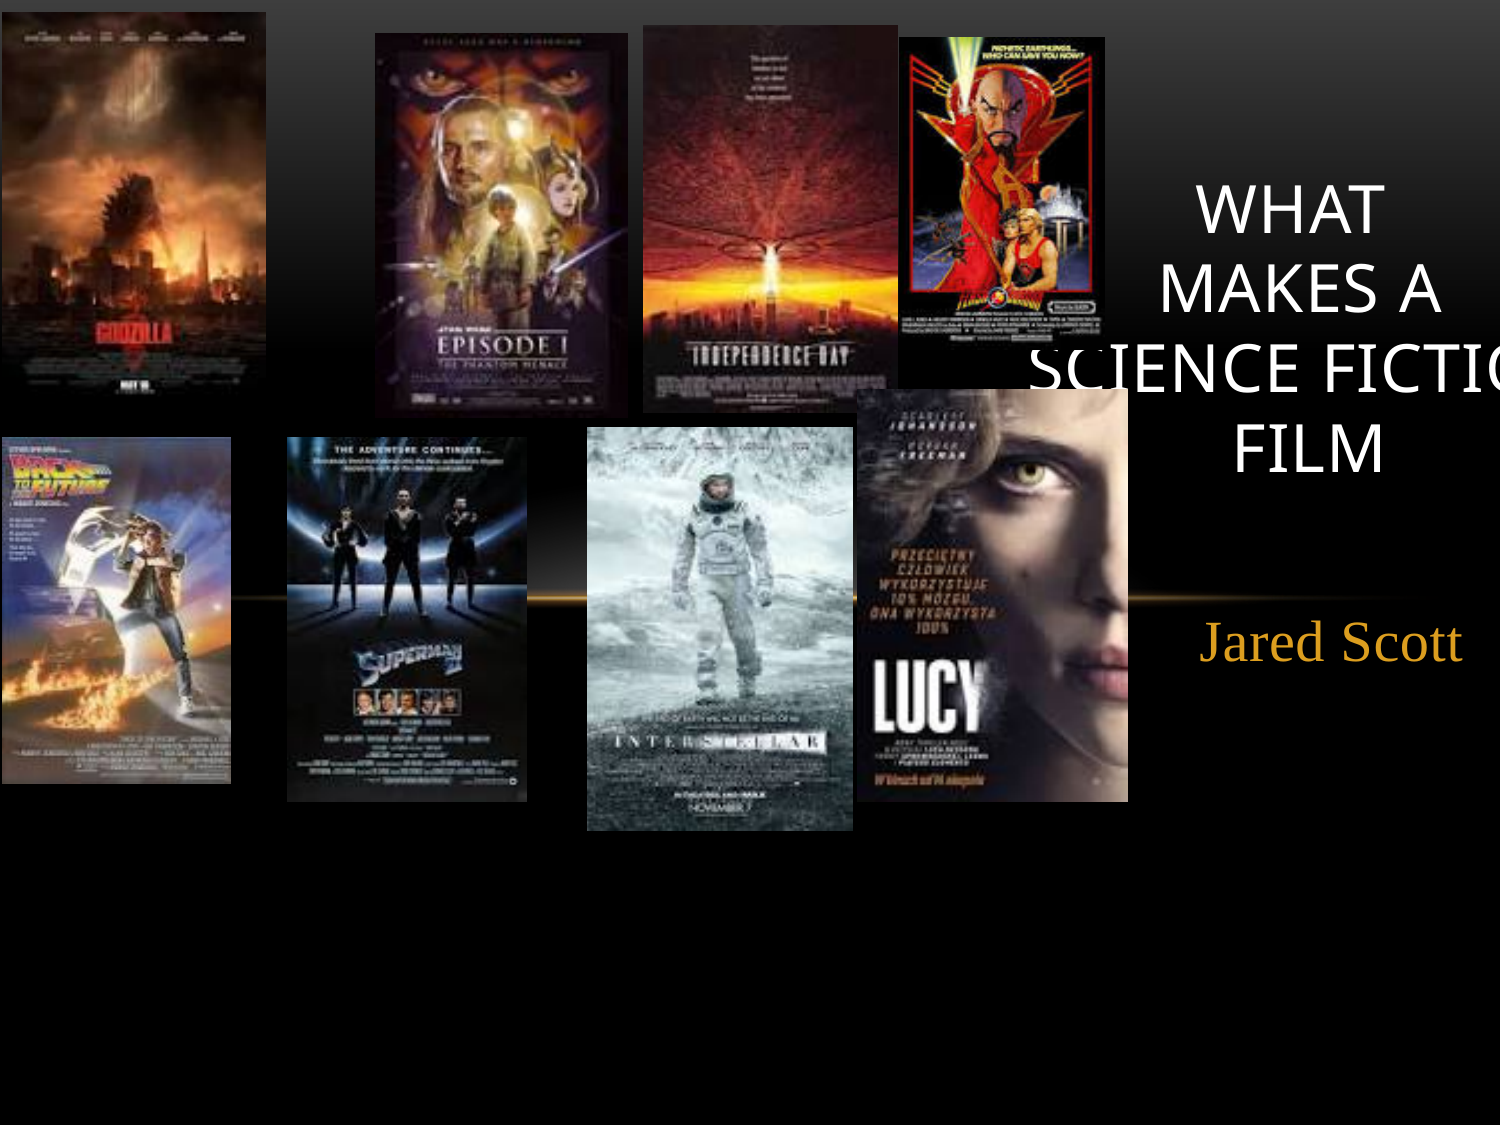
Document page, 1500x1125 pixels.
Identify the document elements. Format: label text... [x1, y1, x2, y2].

title What Makes a science fiction film [975, 0, 1500, 494]
subtitle Jared Scott [1133, 595, 1500, 771]
picture [0, 0, 1500, 831]
